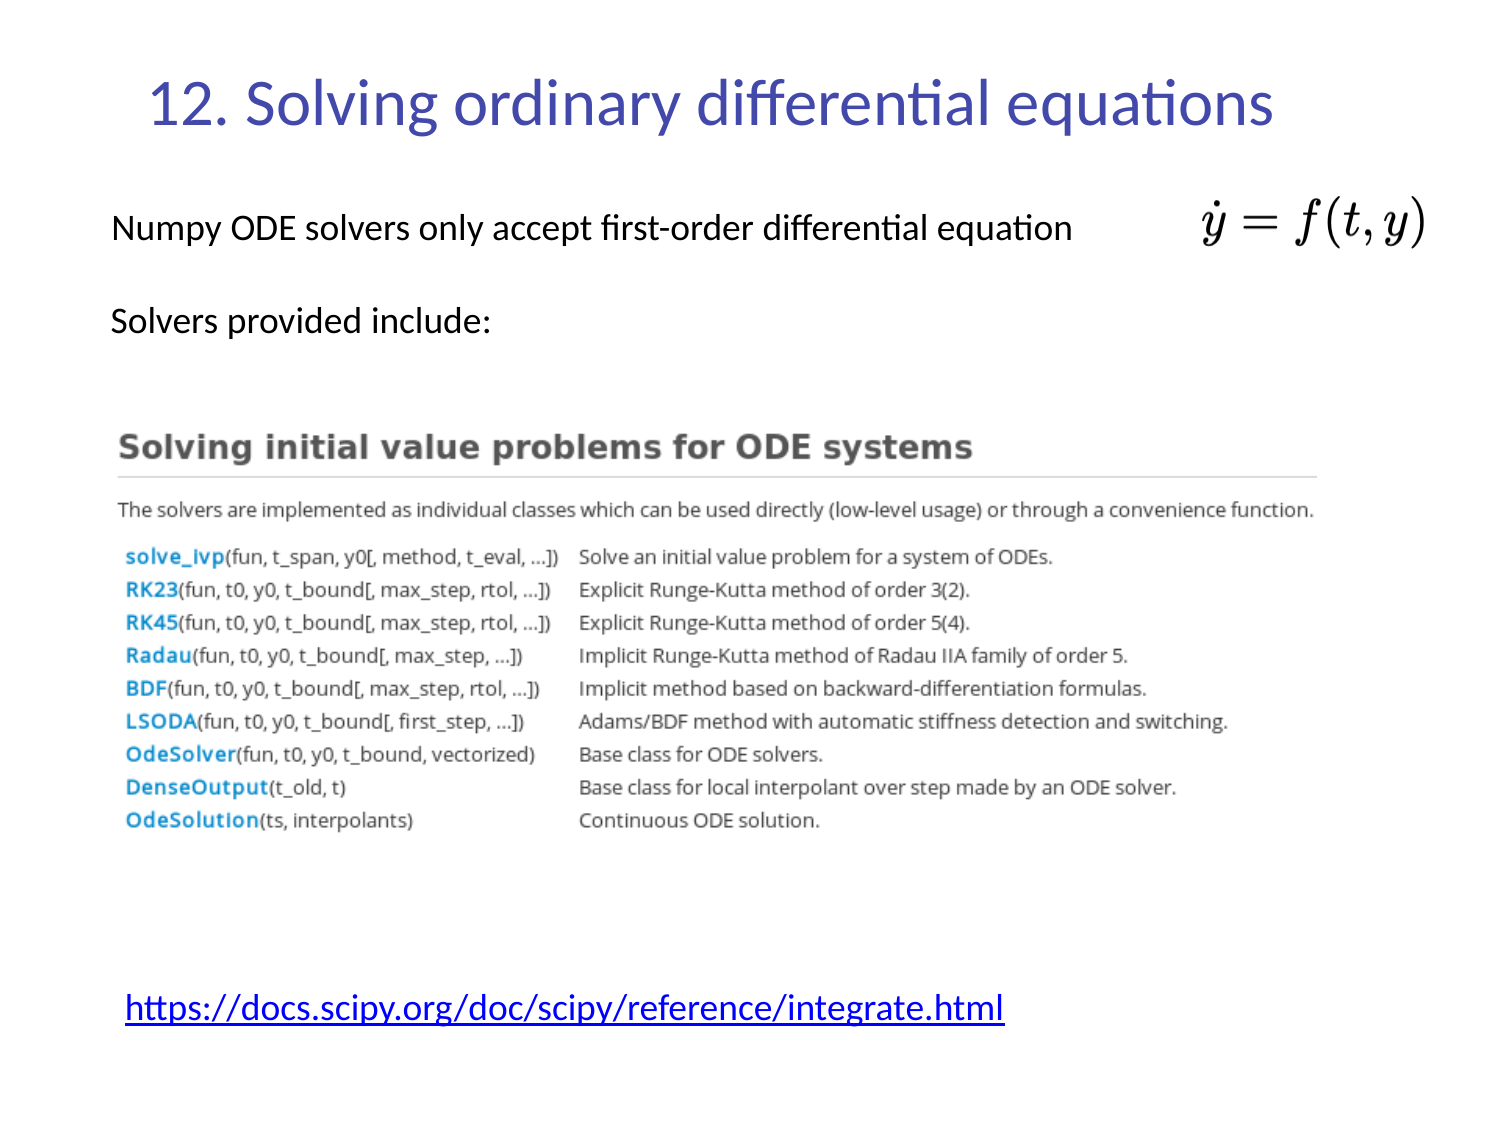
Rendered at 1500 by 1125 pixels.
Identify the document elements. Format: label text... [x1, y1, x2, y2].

text_box Numpy ODE solvers only accept first-order differential equation [103, 194, 1083, 257]
picture [1201, 195, 1426, 251]
text_box 12. Solving ordinary differential equations [137, 49, 1285, 147]
text_box Solvers provided include: [102, 287, 501, 350]
text_box https://docs.scipy.org/doc/scipy/reference/integrate.html [110, 975, 1020, 1036]
picture [107, 420, 1318, 856]
